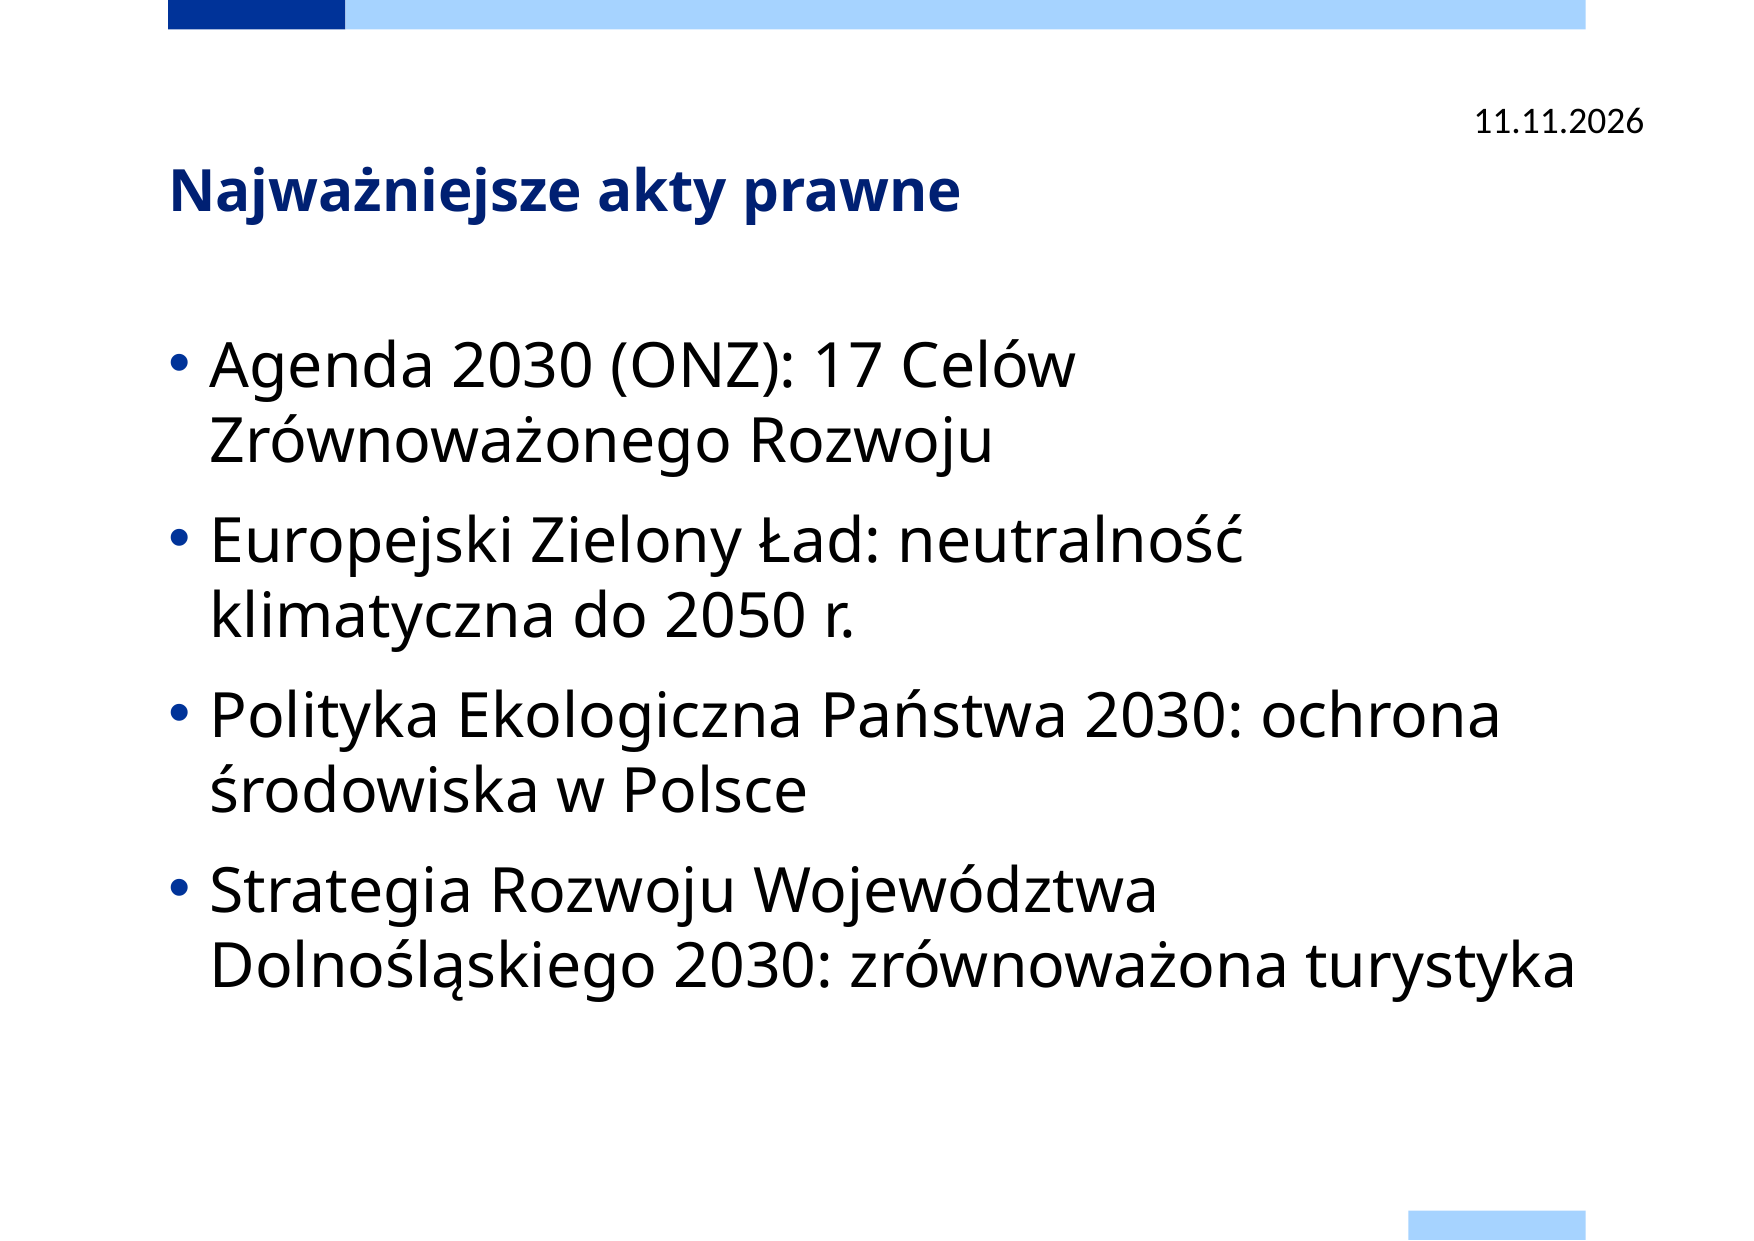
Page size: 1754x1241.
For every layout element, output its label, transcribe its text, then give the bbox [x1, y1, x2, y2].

title Najważniejsze akty prawne [168, 147, 1586, 324]
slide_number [1458, 88, 1754, 149]
list Agenda 2030 (ONZ): 17 Celów Zrównoważonego Rozwoju Europejski Zielony Ład: neutralność klimatyczna do 2050 r. Polityka Ekologiczna Państwa 2030: ochrona środowiska w Polsce Strategia Rozwoju Województwa Dolnośląskiego 2030: zrównoważona turystyka [168, 324, 1586, 1093]
